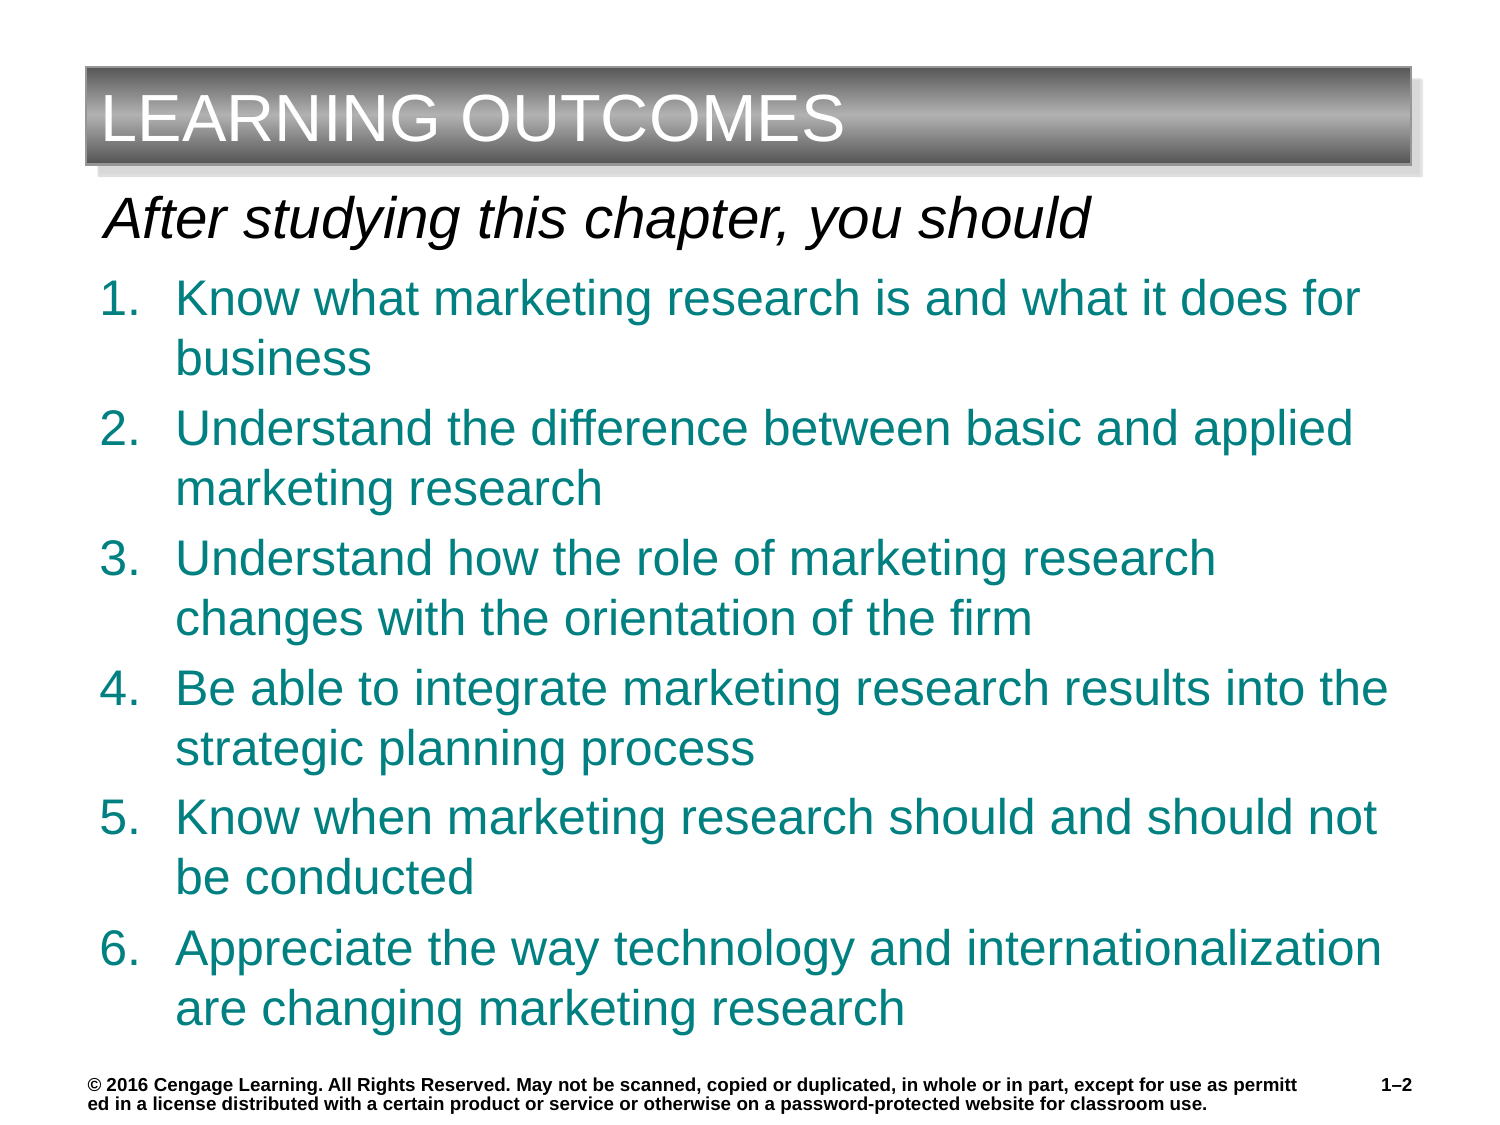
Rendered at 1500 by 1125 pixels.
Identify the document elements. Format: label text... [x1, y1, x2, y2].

slide_number 1–2 [1050, 1042, 1413, 1103]
footer © 2016 Cengage Learning. All Rights Reserved. May not be scanned, copied or duplicated, in whole or in part, except for use as permitted in a license distributed with a certain product or service or otherwise on a password-protected website for classroom use. [87, 1057, 1050, 1103]
text_box [89, 187, 1455, 273]
title LEARNING OUTCOMES [85, 66, 1412, 166]
list Know what marketing research is and what it does for business Understand the difference between basic and applied marketing research Understand how the role of marketing research changes with the orientation of the firm Be able to integrate marketing research results into the strategic planning process Know when marketing research should and should not be conducted Appreciate the way technology and internationalization are changing marketing research [84, 257, 1414, 998]
